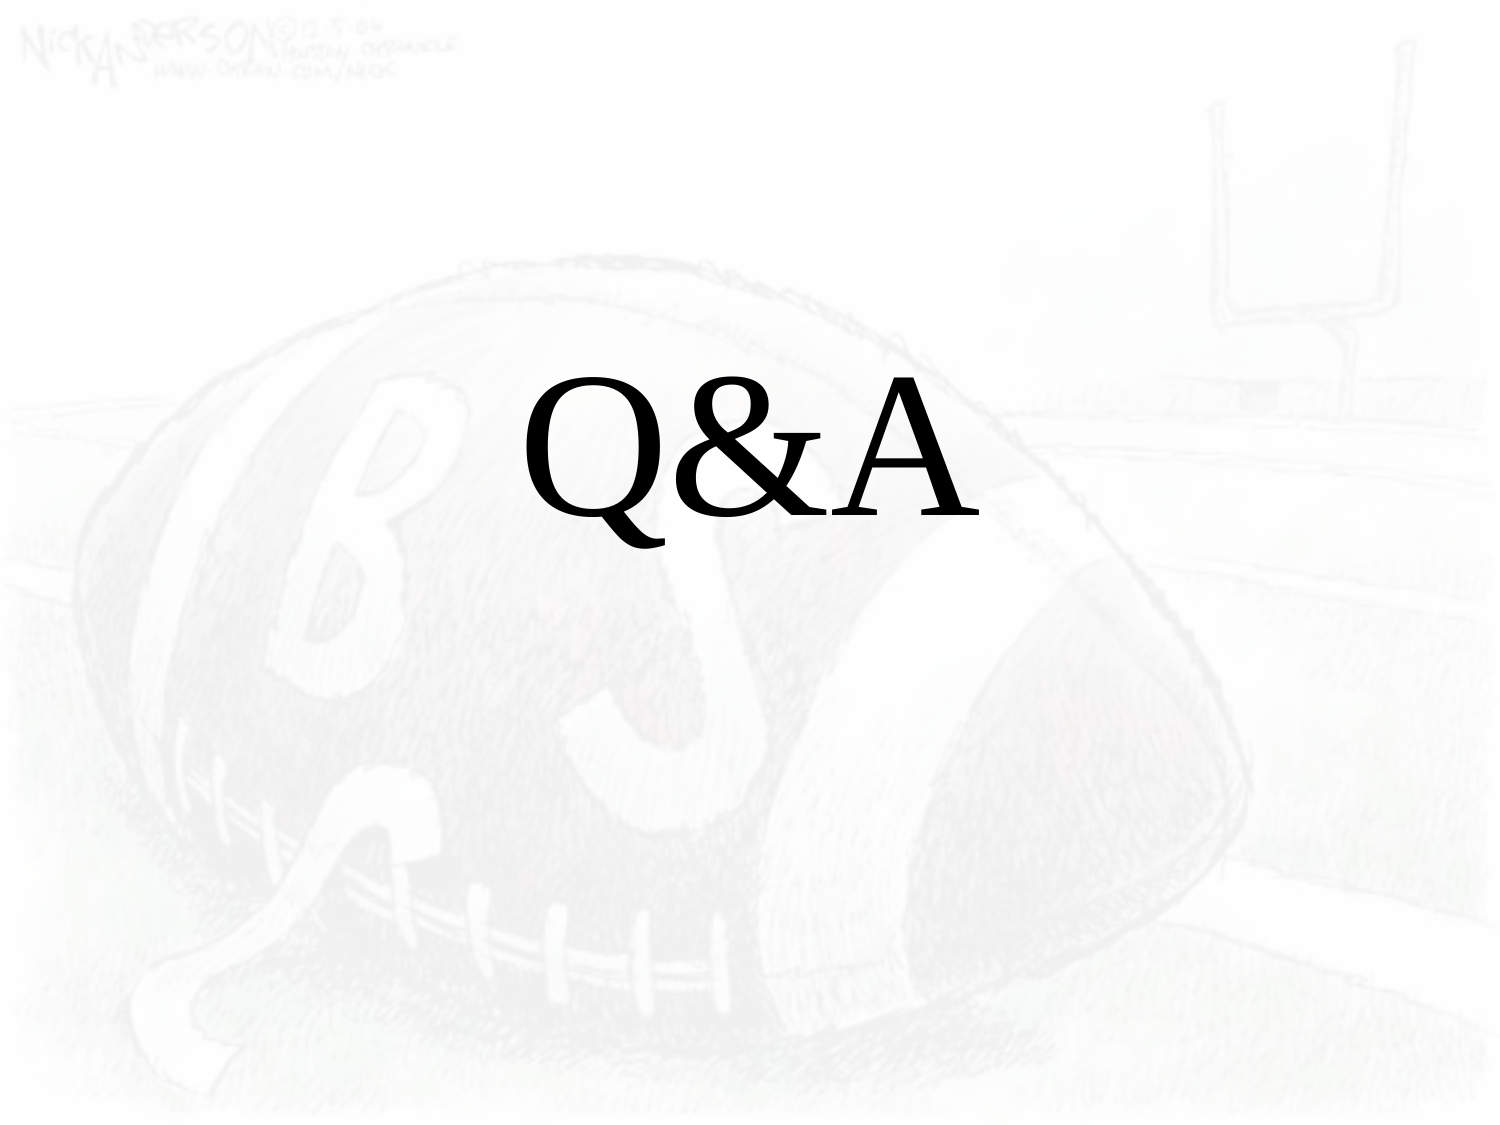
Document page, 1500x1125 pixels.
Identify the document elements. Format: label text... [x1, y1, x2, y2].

list Q&A [75, 299, 1425, 1043]
